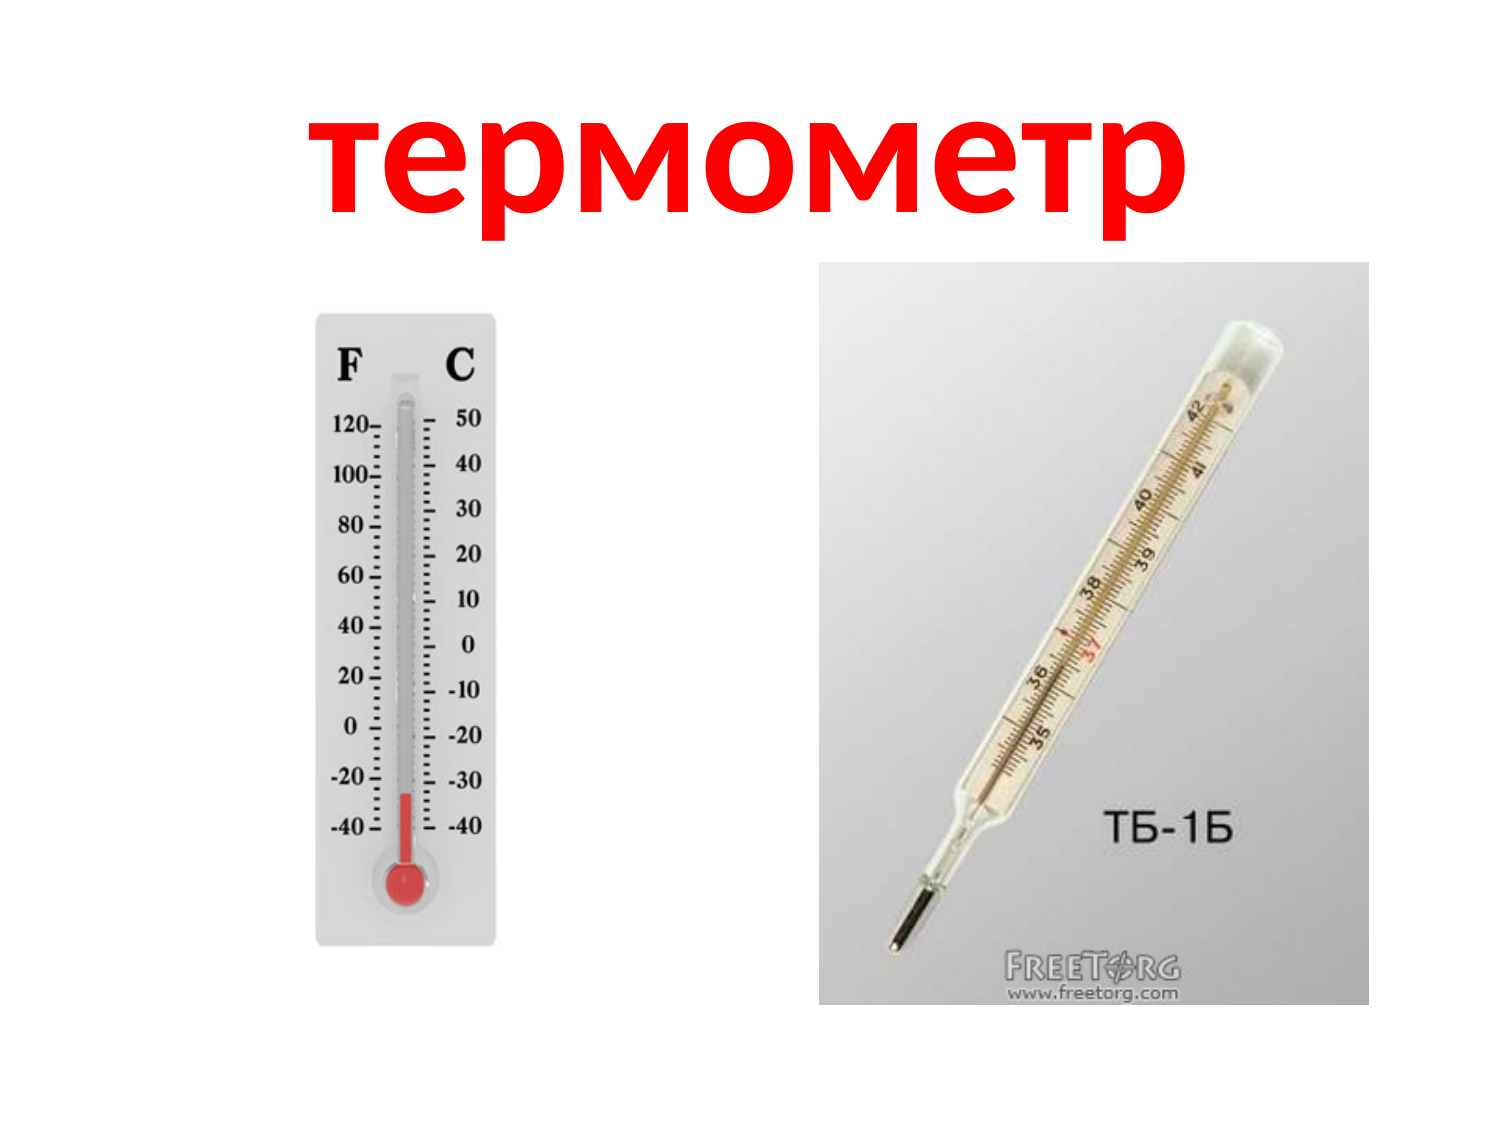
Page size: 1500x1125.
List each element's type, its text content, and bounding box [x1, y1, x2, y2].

title термометр [75, 45, 1425, 233]
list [818, 261, 1369, 1006]
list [124, 273, 688, 994]
